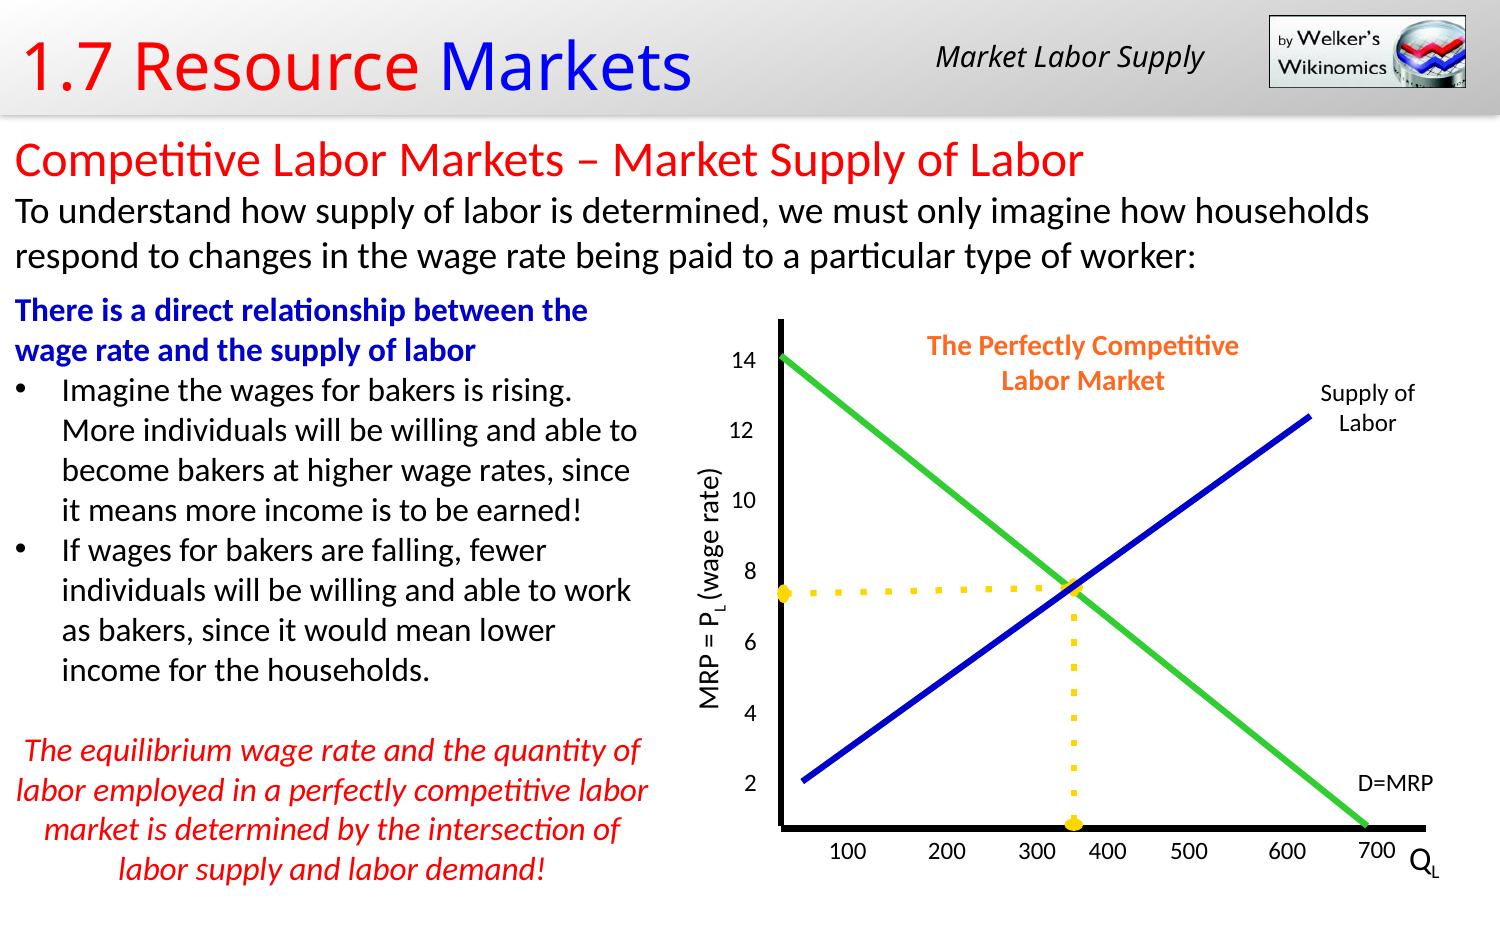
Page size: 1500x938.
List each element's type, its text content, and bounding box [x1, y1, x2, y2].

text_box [681, 318, 1500, 886]
text_box There is a direct relationship between the wage rate and the supply of labor Imagine the wages for bakers is rising. More individuals will be willing and able to become bakers at higher wage rates, since it means more income is to be earned! If wages for bakers are falling, fewer individuals will be willing and able to work as bakers, since it would mean lower income for the households. The equilibrium wage rate and the quantity of labor employed in a perfectly competitive labor market is determined by the intersection of labor supply and labor demand! [0, 281, 666, 895]
text_box Competitive Labor Markets – Market Supply of Labor To understand how supply of labor is determined, we must only imagine how households respond to changes in the wage rate being paid to a particular type of worker: [0, 123, 1500, 284]
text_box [0, 0, 1500, 115]
